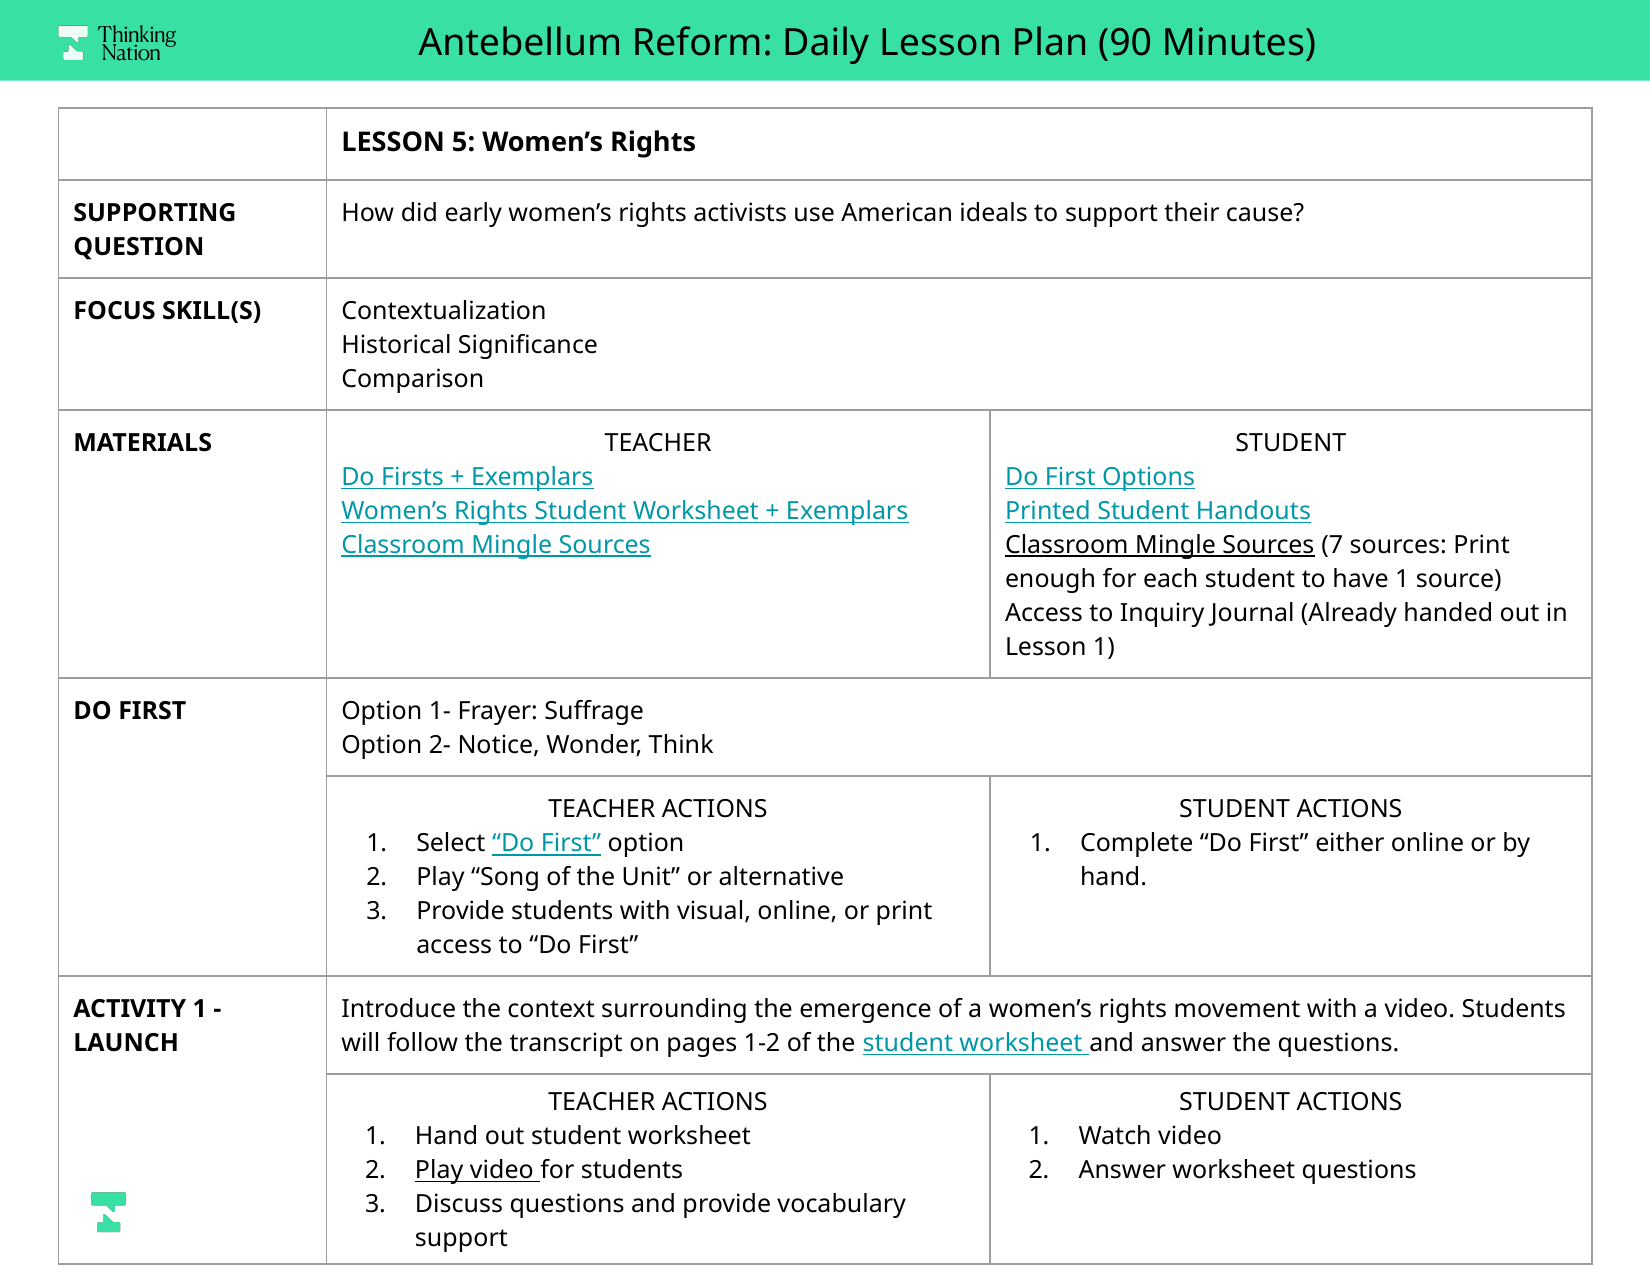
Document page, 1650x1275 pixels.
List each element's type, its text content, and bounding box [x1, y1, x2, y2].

table_cell FOCUS SKILL(S) [59, 279, 326, 409]
table_cell TEACHER ACTIONS Hand out student worksheet Play video for students Discuss questions and provide vocabulary support [327, 1075, 989, 1263]
table_cell ACTIVITY 1 - LAUNCH [59, 977, 326, 1263]
table_cell TEACHER Do Firsts + Exemplars Women’s Rights Student Worksheet + Exemplars Classroom Mingle Sources [327, 411, 989, 677]
table_cell STUDENT Do First Options Printed Student Handouts Classroom Mingle Sources (7 sources: Print enough for each student to have 1 source) Access to Inquiry Journal (Already handed out in Lesson 1) [991, 411, 1591, 677]
table_cell STUDENT ACTIONS Complete “Do First” either online or by hand. [991, 777, 1591, 975]
table_cell Option 1- Frayer: Suffrage Option 2- Notice, Wonder, Think [327, 679, 1591, 775]
table_cell SUPPORTING QUESTION [59, 181, 326, 277]
table_cell Introduce the context surrounding the emergence of a women’s rights movement with a video. Students will follow the transcript on pages 1-2 of the student worksheet and answer the questions. [327, 977, 1591, 1073]
table_cell MATERIALS [59, 411, 326, 677]
picture [80, 1184, 136, 1240]
picture [45, 14, 180, 85]
table_cell How did early women’s rights activists use American ideals to support their cause? [327, 181, 1591, 277]
table_header [59, 109, 326, 179]
table_cell STUDENT ACTIONS Watch video Answer worksheet questions [991, 1075, 1591, 1263]
table_cell DO FIRST [59, 679, 326, 975]
table_header LESSON 5: Women’s Rights [327, 109, 1591, 179]
table_cell Contextualization Historical Significance Comparison [327, 279, 1591, 409]
text_box Antebellum Reform: Daily Lesson Plan (90 Minutes) [0, 0, 1650, 81]
table_cell TEACHER ACTIONS Select “Do First” option Play “Song of the Unit” or alternative Provide students with visual, online, or print access to “Do First” [327, 777, 989, 975]
